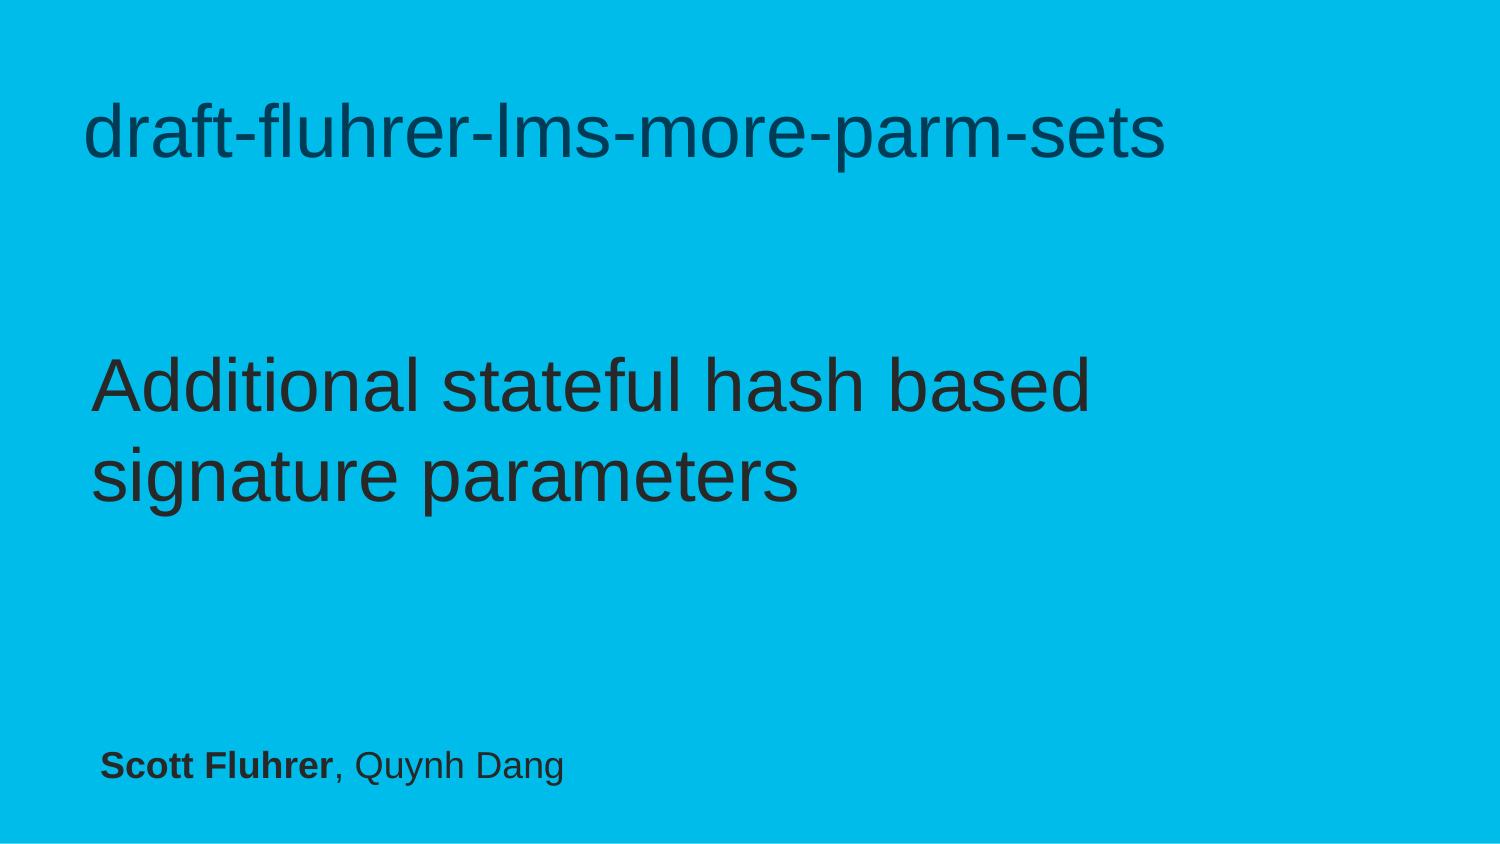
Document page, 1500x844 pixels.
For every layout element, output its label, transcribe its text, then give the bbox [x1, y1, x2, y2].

text_box Scott Fluhrer, Quynh Dang [85, 733, 580, 794]
title draft-fluhrer-lms-more-parm-sets [68, 56, 1315, 182]
text_box Additional stateful hash based signature parameters [76, 328, 1108, 524]
